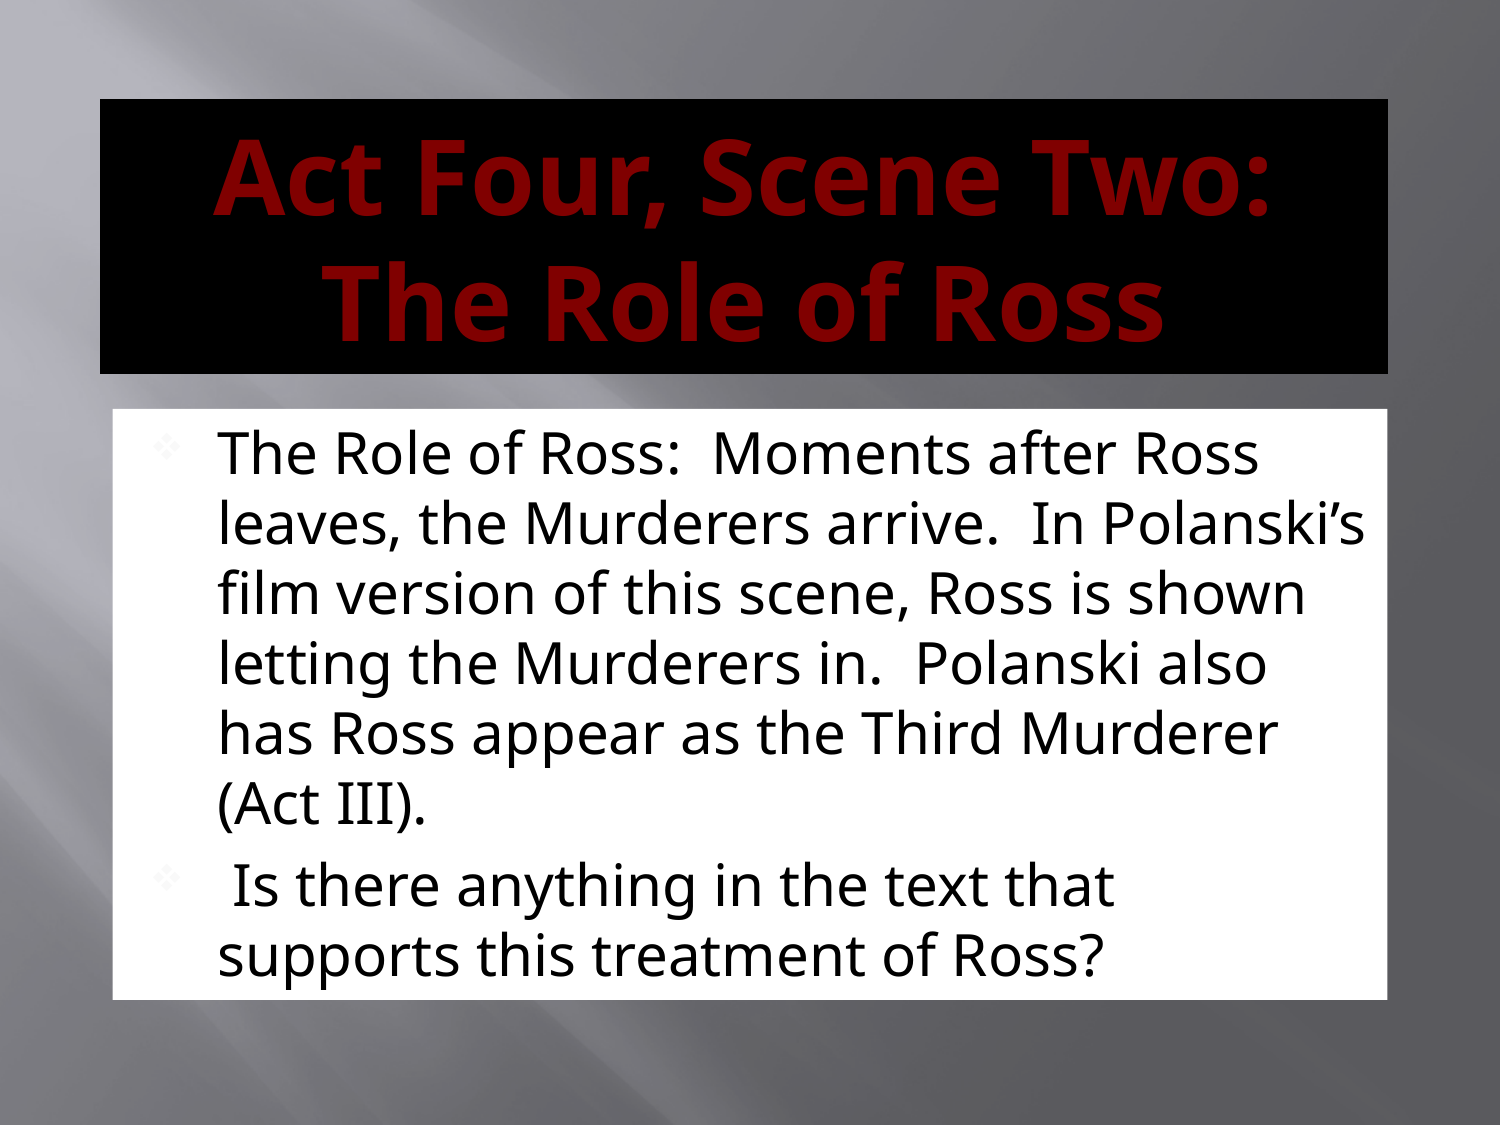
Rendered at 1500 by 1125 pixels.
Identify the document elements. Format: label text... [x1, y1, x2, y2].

title Act Four, Scene Two: The Role of Ross [100, 99, 1388, 374]
list The Role of Ross: Moments after Ross leaves, the Murderers arrive. In Polanski’s film version of this scene, Ross is shown letting the Murderers in. Polanski also has Ross appear as the Third Murderer (Act III). Is there anything in the text that supports this treatment of Ross? [112, 408, 1388, 1000]
